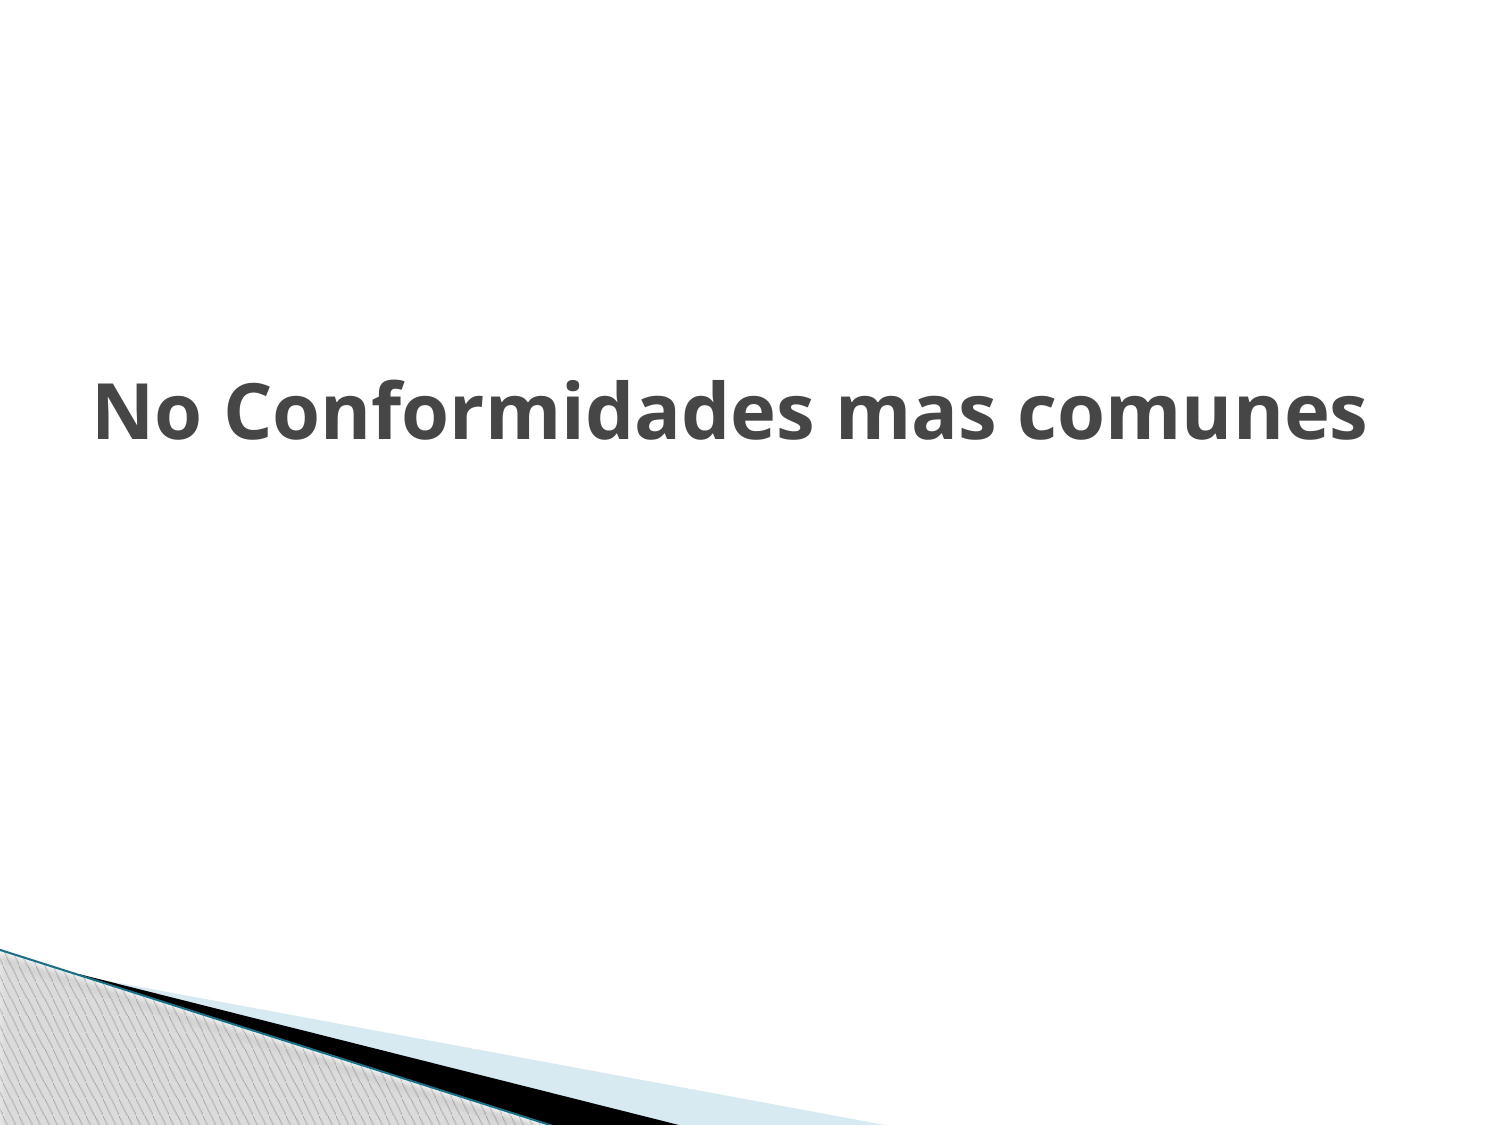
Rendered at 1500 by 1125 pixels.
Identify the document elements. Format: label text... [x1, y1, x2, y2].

title No Conformidades mas comunes [76, 314, 1427, 502]
